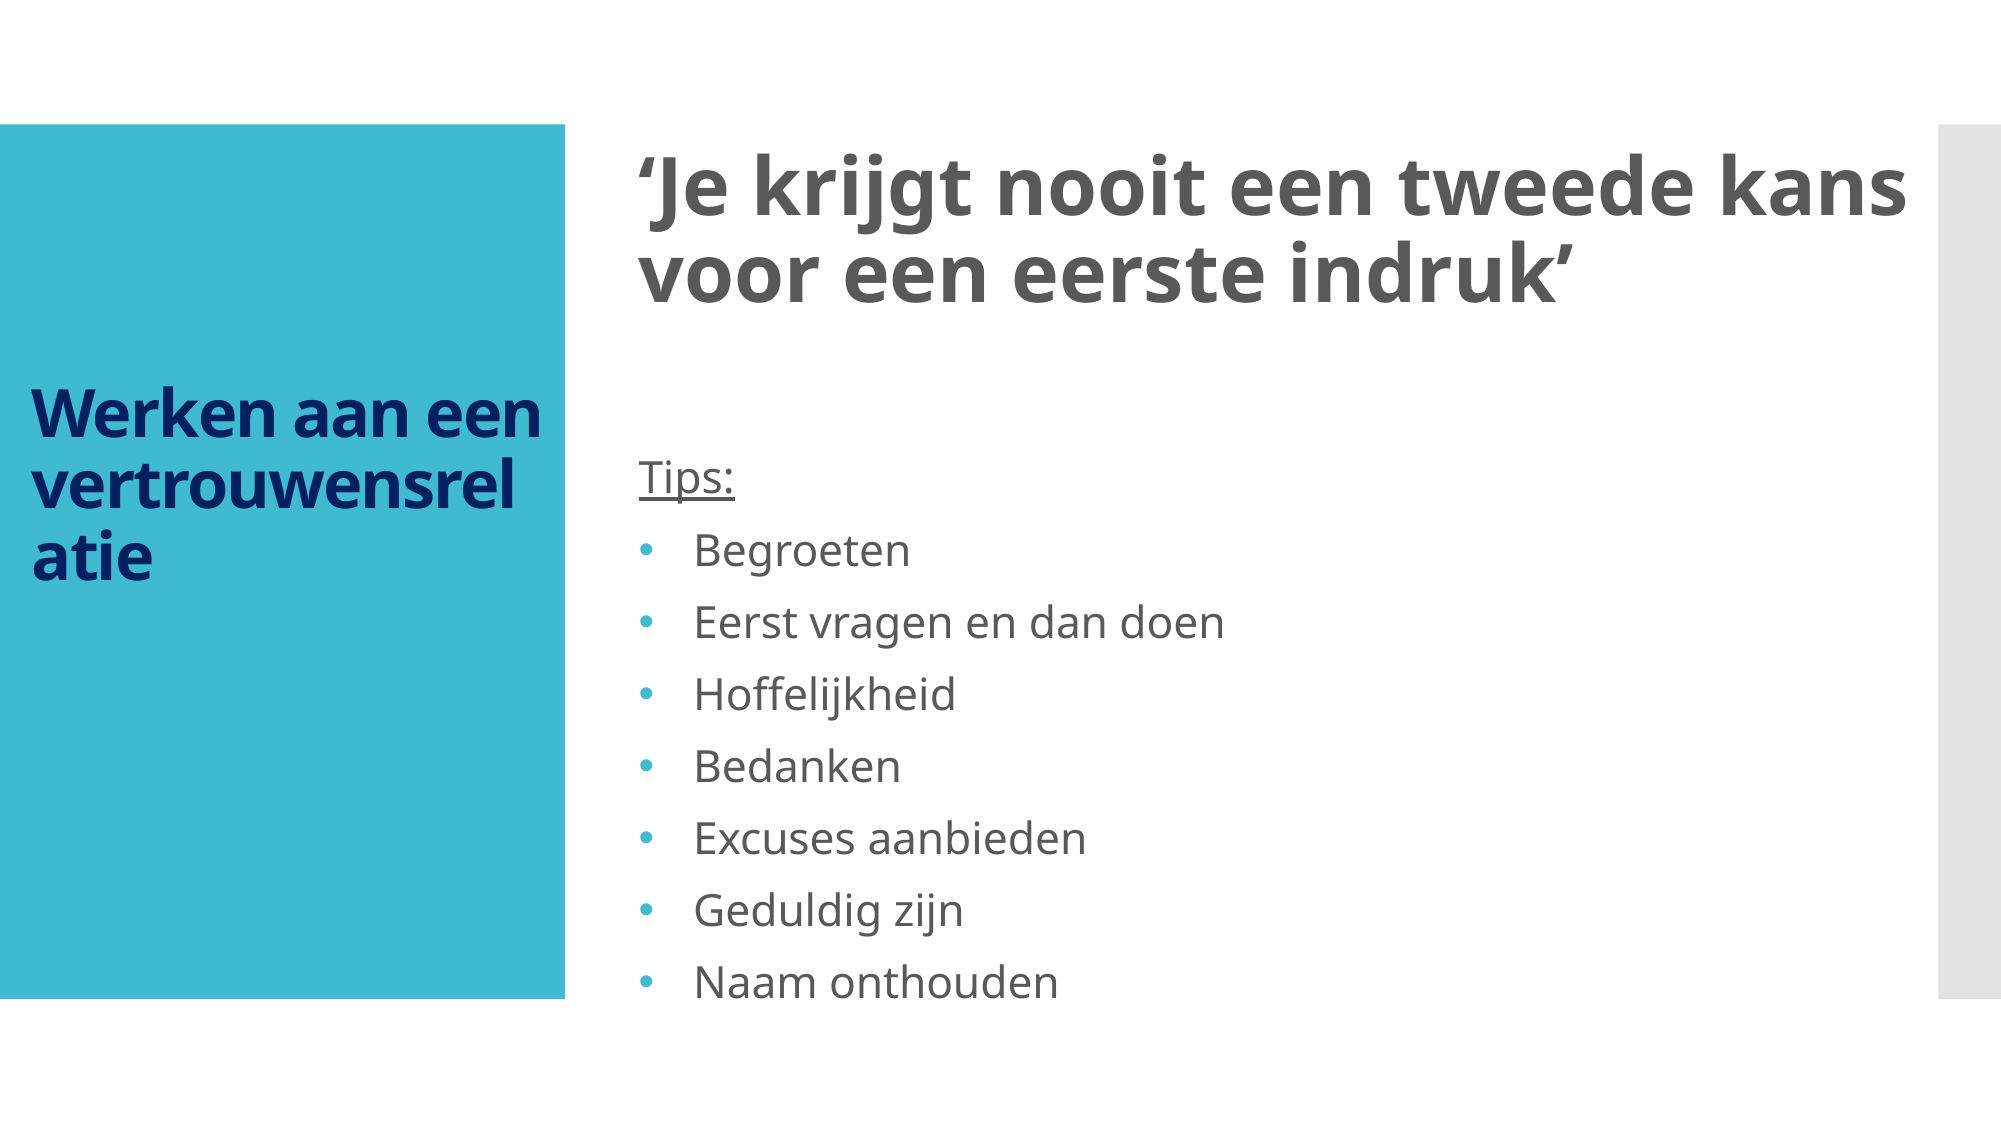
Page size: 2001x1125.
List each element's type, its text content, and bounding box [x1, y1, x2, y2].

title Werken aan een vertrouwensrelatie [16, 427, 568, 603]
list ‘Je krijgt nooit een tweede kans voor een eerste indruk’ Tips: Begroeten Eerst vragen en dan doen Hoffelijkheid Bedanken Excuses aanbieden Geduldig zijn Naam onthouden [623, 138, 1925, 1017]
